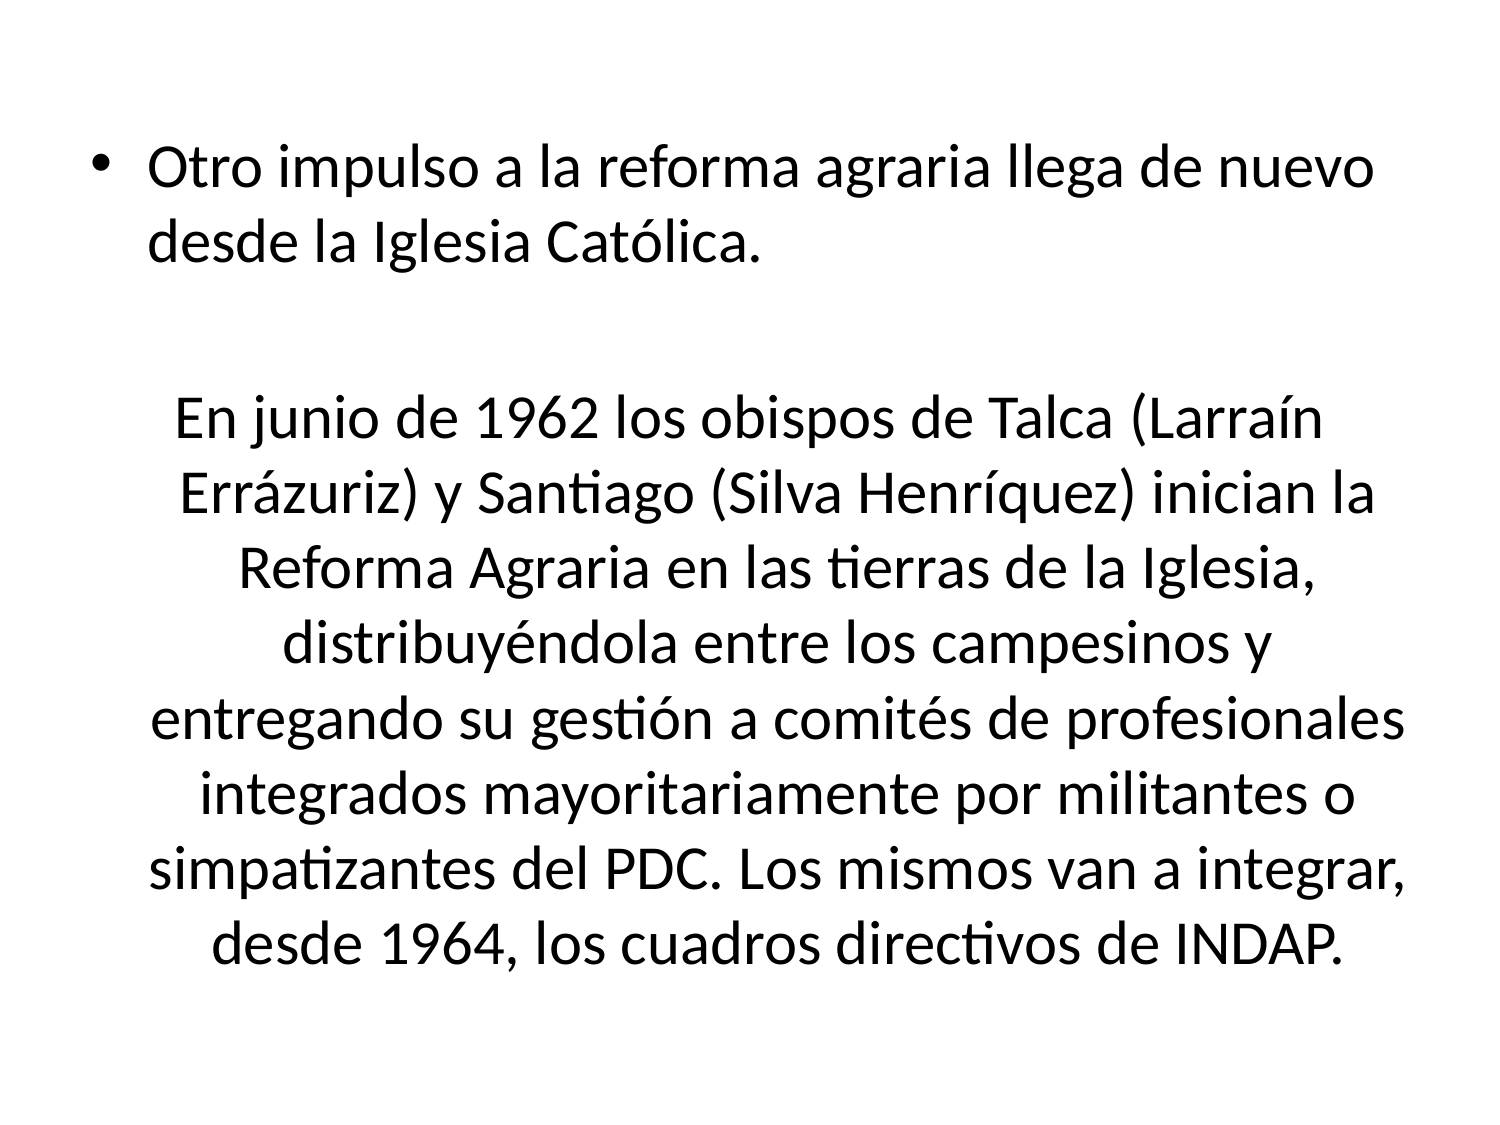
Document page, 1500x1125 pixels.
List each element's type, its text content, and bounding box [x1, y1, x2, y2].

list Otro impulso a la reforma agraria llega de nuevo desde la Iglesia Católica. En junio de 1962 los obispos de Talca (Larraín Errázuriz) y Santiago (Silva Henríquez) inician la Reforma Agraria en las tierras de la Iglesia, distribuyéndola entre los campesinos y entregando su gestión a comités de profesionales integrados mayoritariamente por militantes o simpatizantes del PDC. Los mismos van a integrar, desde 1964, los cuadros directivos de INDAP. [75, 117, 1425, 1005]
